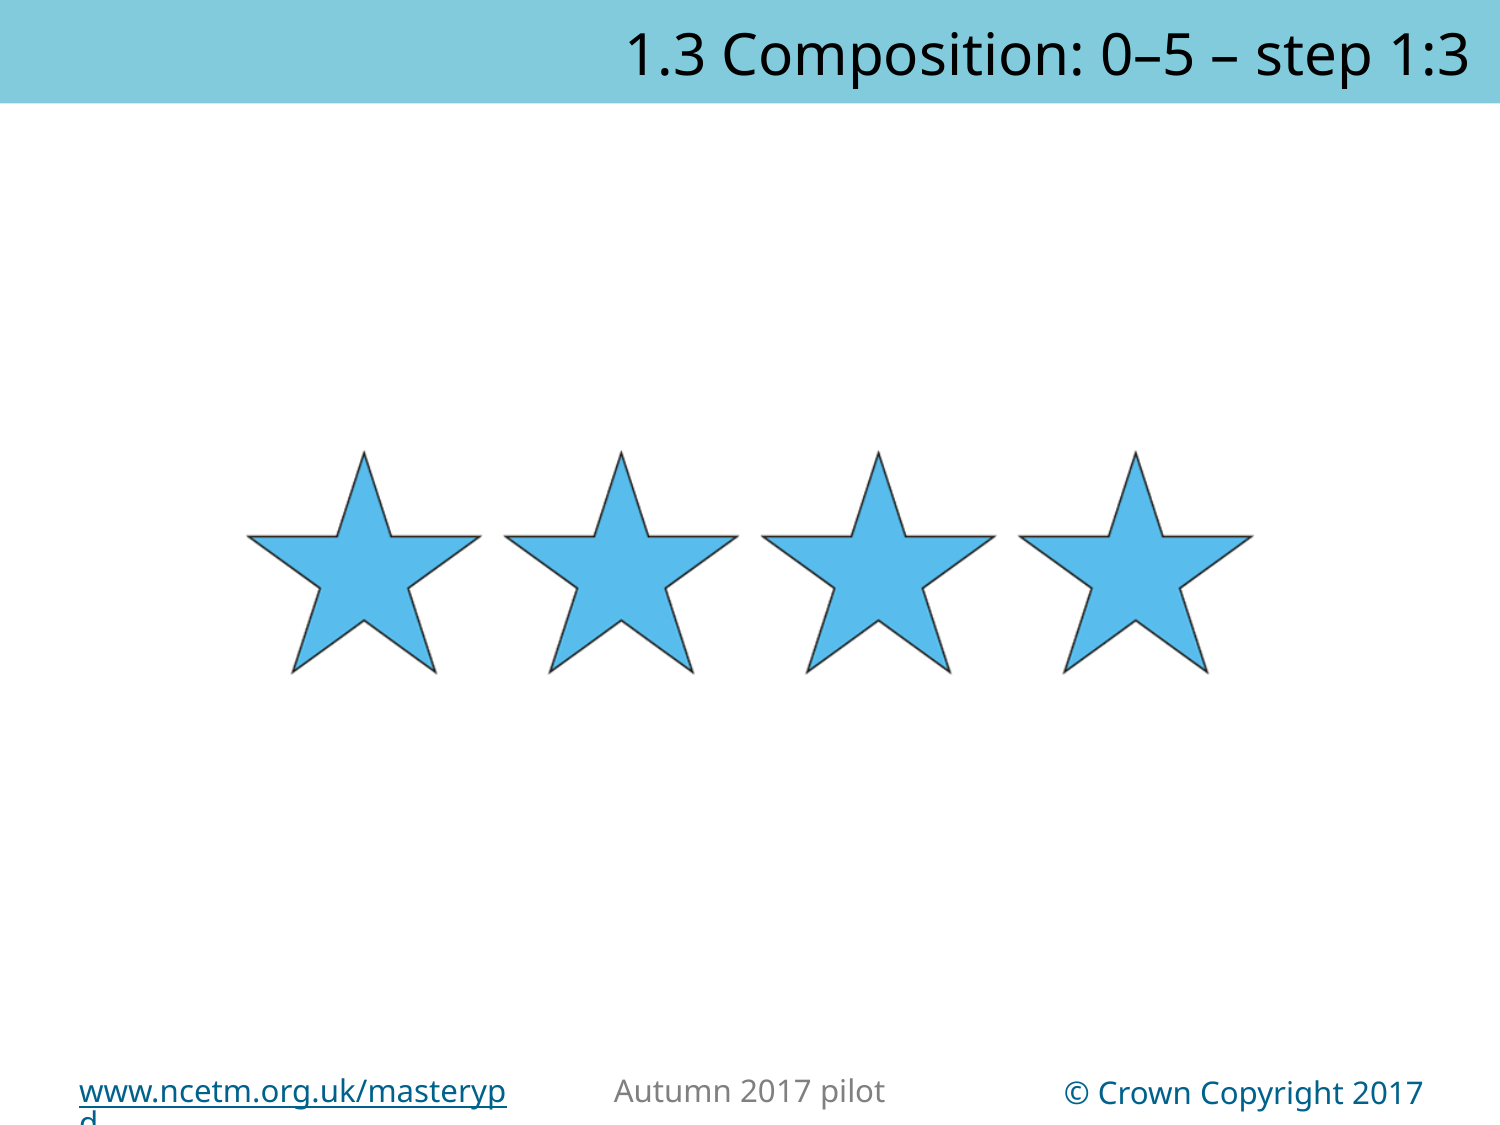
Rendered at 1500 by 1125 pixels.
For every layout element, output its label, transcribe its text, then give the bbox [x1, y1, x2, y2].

picture [246, 449, 1254, 675]
list 1.3 Composition: 0–5 – step 1:3 [0, 0, 1500, 104]
